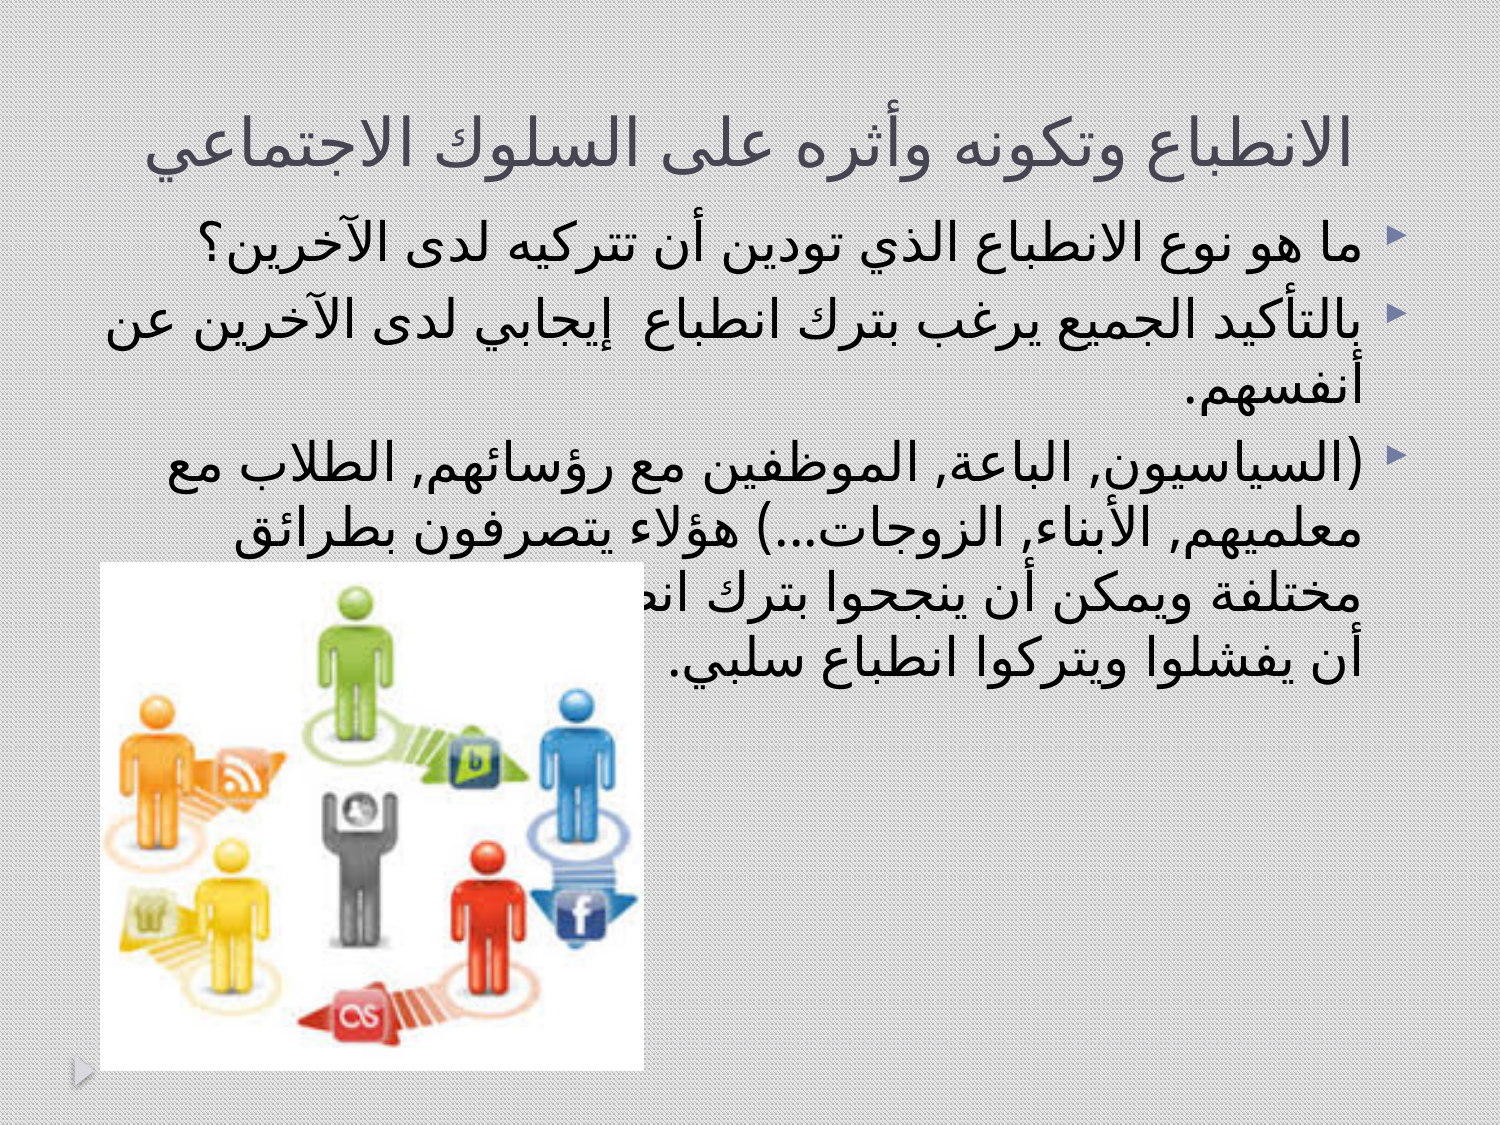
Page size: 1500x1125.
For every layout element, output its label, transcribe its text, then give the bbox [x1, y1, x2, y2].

title الانطباع وتكونه وأثره على السلوك الاجتماعي [75, 24, 1425, 188]
list ما هو نوع الانطباع الذي تودين أن تتركيه لدى الآخرين؟ بالتأكيد الجميع يرغب بترك انطباع إيجابي لدى الآخرين عن أنفسهم. (السياسيون, الباعة, الموظفين مع رؤسائهم, الطلاب مع معلميهم, الأبناء, الزوجات...) هؤلاء يتصرفون بطرائق مختلفة ويمكن أن ينجحوا بترك انطباع إيجابي ومن المكن أن يفشلوا ويتركوا انطباع سلبي. [75, 200, 1425, 1010]
picture [100, 562, 644, 1071]
